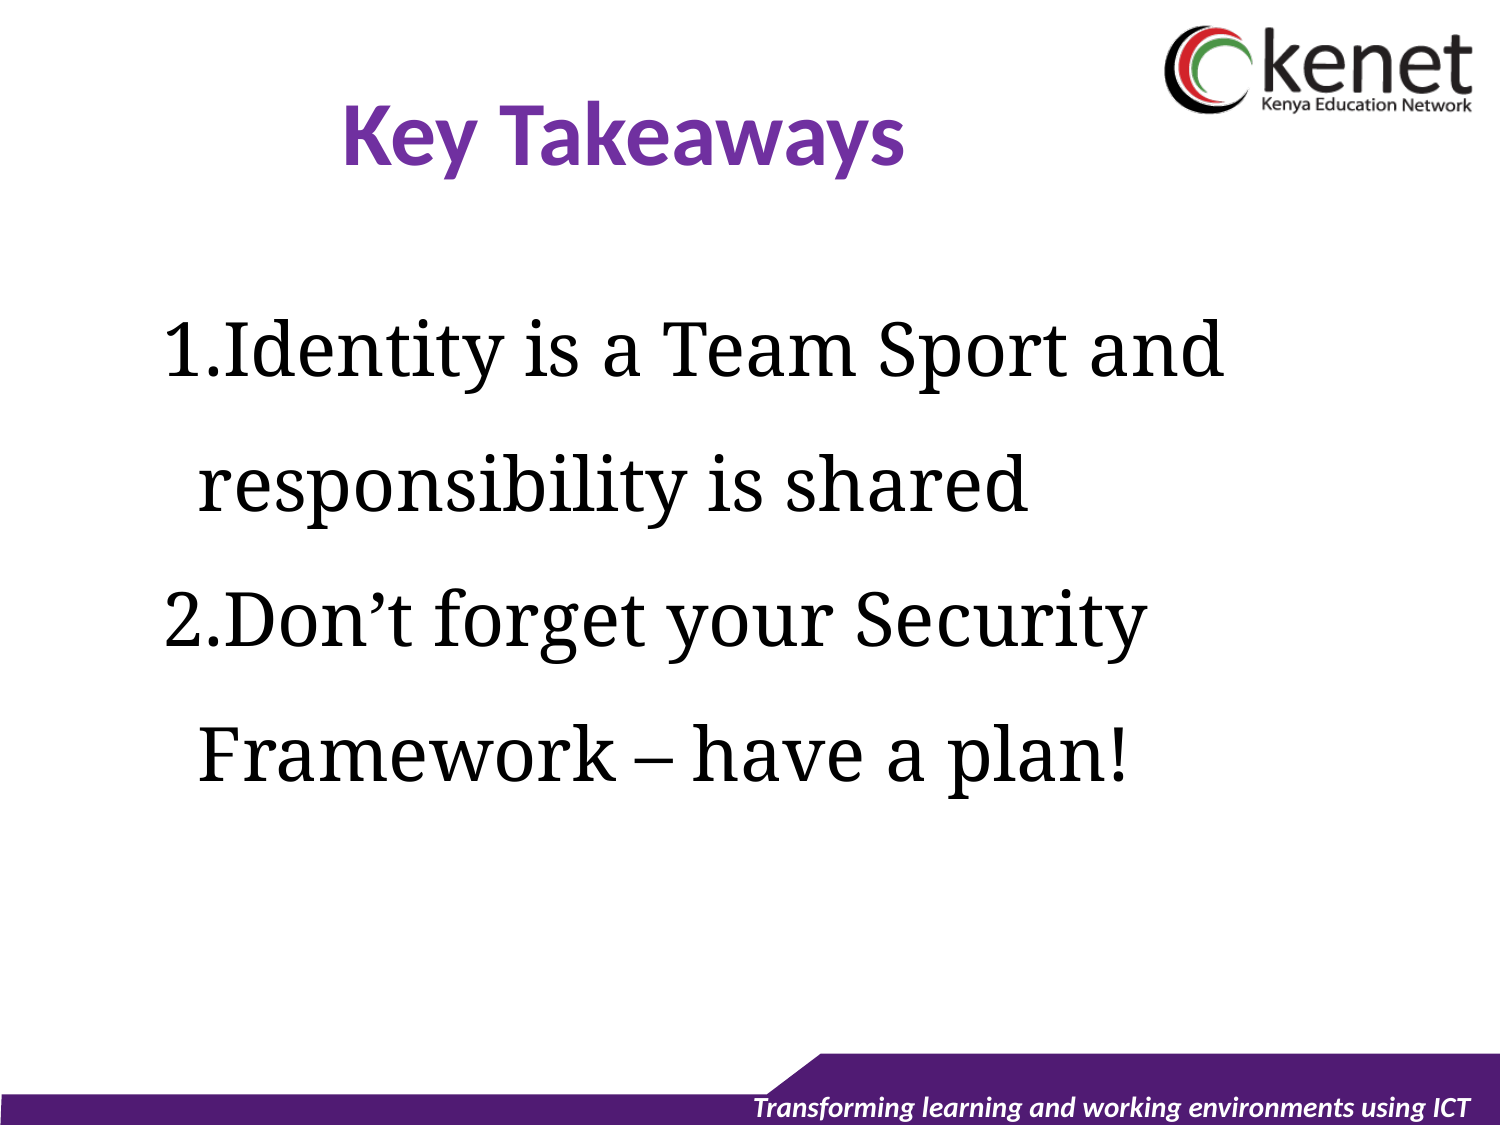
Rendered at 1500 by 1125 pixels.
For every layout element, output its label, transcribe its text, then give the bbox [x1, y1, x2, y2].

text_box [0, 1094, 738, 1125]
text_box Transforming learning and working environments using ICT [738, 1080, 1500, 1125]
text_box Key Takeaways [85, 66, 1164, 193]
picture [1163, 11, 1477, 118]
text_box [785, 1053, 1500, 1080]
text_box Identity is a Team Sport and responsibility is shared Don’t forget your Security Framework – have a plan! [147, 249, 1388, 805]
